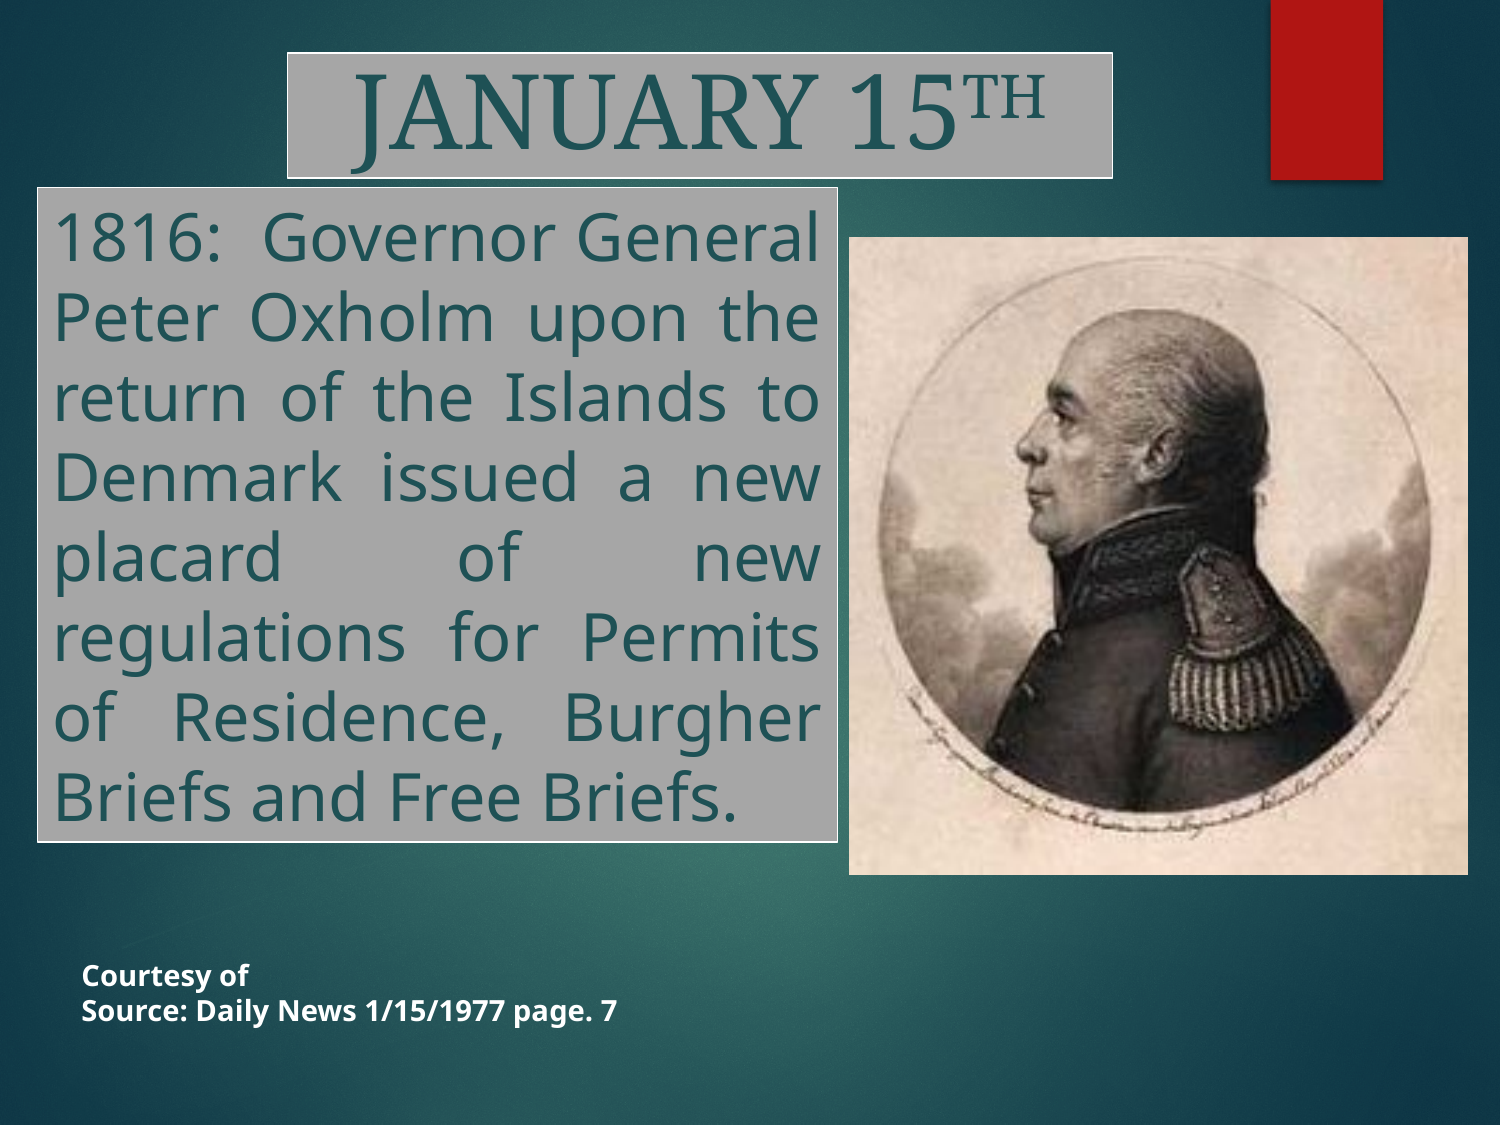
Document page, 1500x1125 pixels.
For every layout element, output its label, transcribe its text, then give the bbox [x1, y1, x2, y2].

text_box Courtesy of Source: Daily News 1/15/1977 page. 7 [66, 949, 1230, 1035]
text_box 1816: Governor General Peter Oxholm upon the return of the Islands to Denmark issued a new placard of new regulations for Permits of Residence, Burgher Briefs and Free Briefs. [37, 187, 838, 843]
picture [849, 237, 1468, 876]
title JANUARY 15TH [287, 52, 1113, 179]
